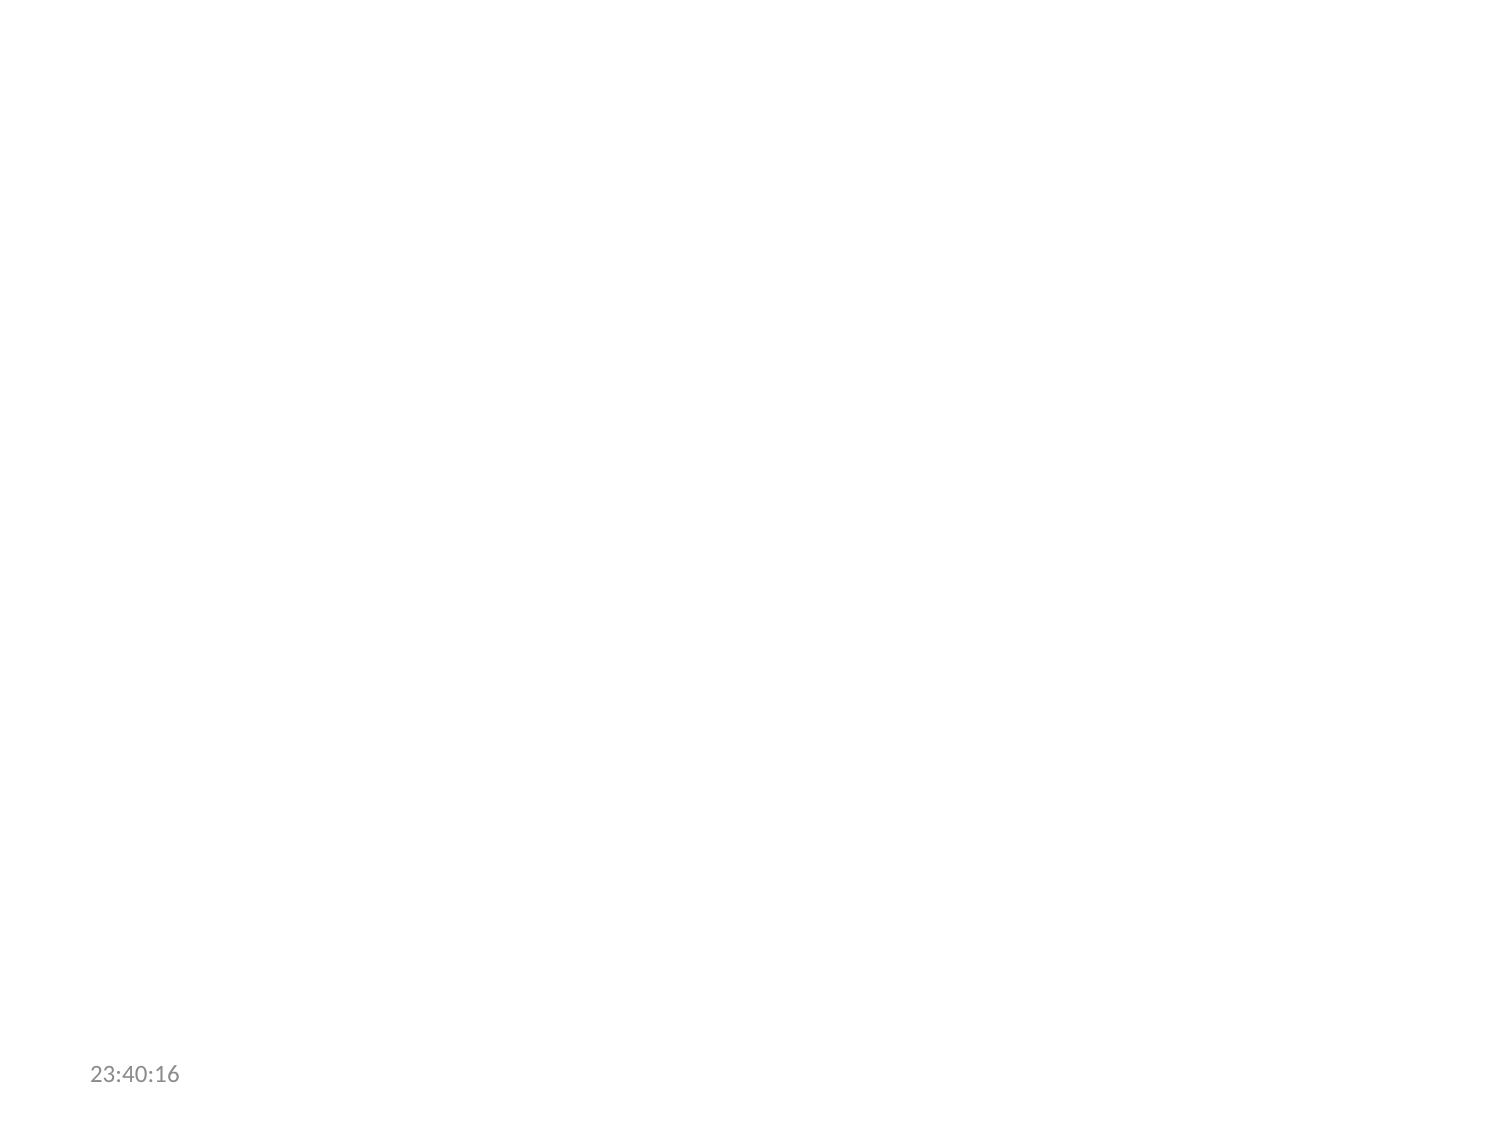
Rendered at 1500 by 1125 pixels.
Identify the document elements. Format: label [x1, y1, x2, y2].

slide_number [75, 1042, 425, 1103]
